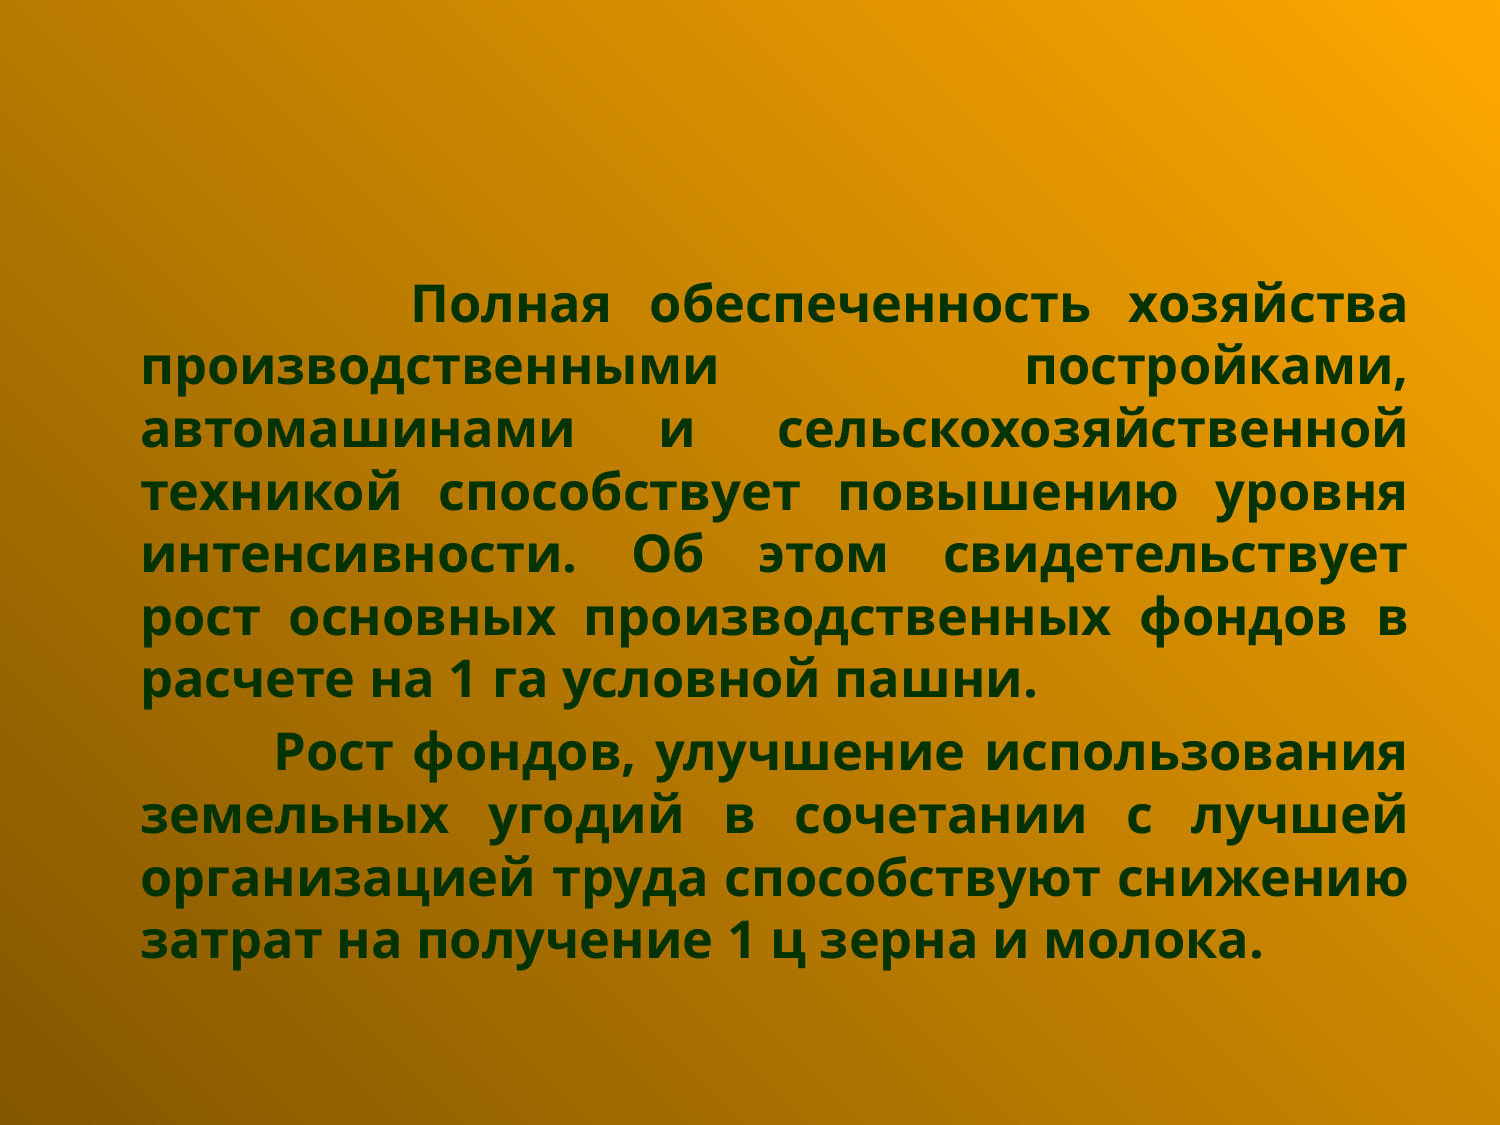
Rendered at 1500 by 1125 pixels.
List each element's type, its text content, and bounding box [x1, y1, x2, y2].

list Полная обеспеченность хозяйства производственными постройками, автомашинами и сельскохозяйственной техникой способствует повышению уровня интенсивности. Об этом свидетельствует рост основных производственных фондов в расчете на 1 га условной пашни. Рост фондов, улучшение использования земельных угодий в сочетании с лучшей организацией труда способствуют снижению затрат на получение 1 ц зерна и молока. [75, 262, 1425, 1005]
